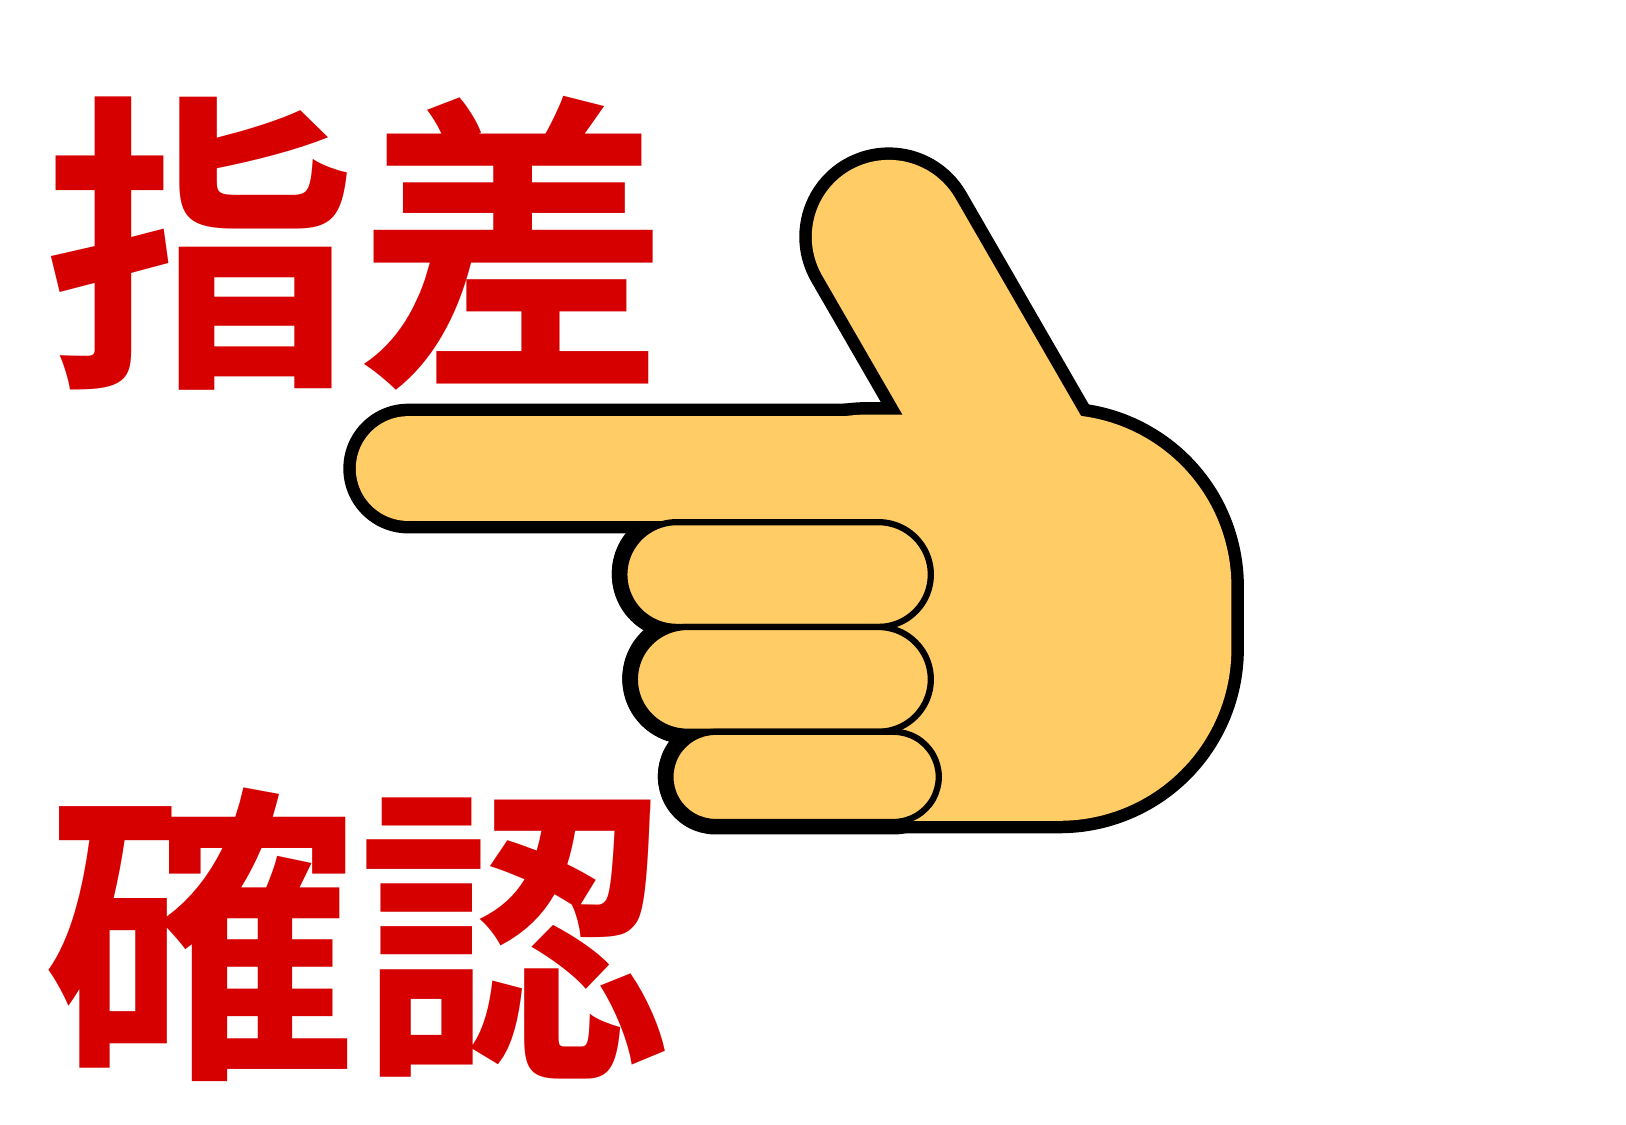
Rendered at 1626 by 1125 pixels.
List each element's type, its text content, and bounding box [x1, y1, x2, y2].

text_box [355, 139, 1232, 823]
text_box 指差 [29, 42, 1581, 432]
text_box 確認 [29, 733, 1581, 1124]
